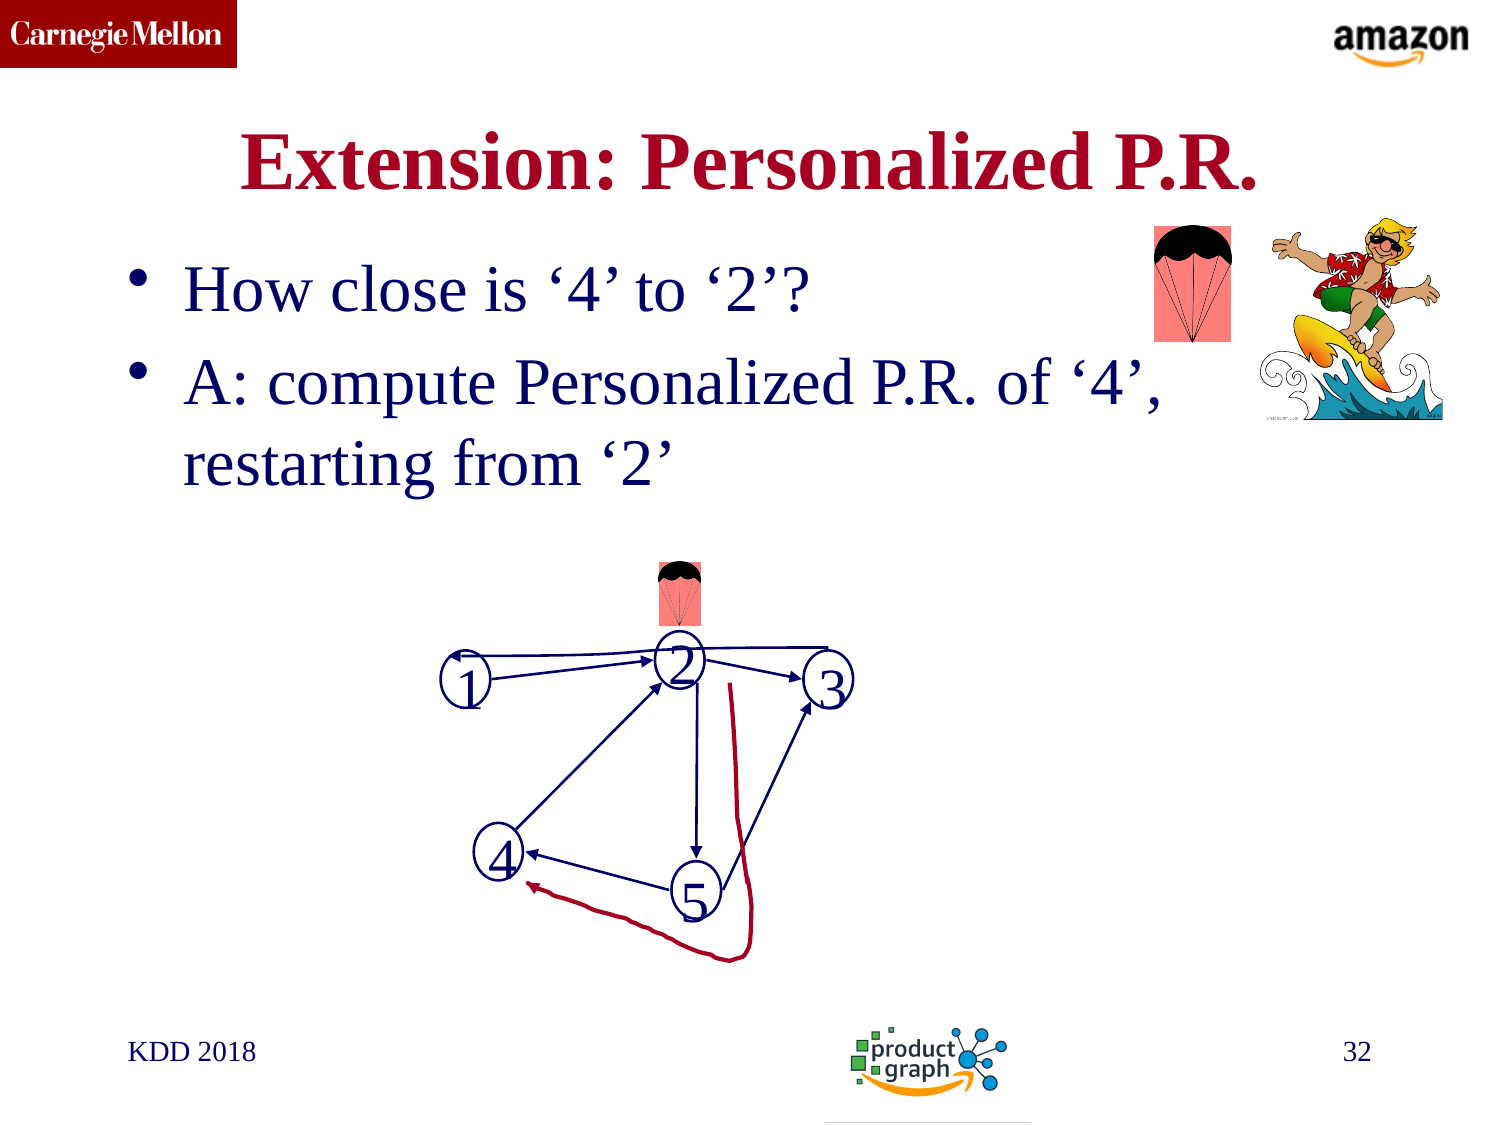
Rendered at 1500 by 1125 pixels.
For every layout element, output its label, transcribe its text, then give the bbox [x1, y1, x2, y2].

picture [658, 561, 702, 627]
slide_number KDD 2018 [112, 1024, 426, 1101]
text_box [693, 950, 748, 961]
picture [1154, 225, 1232, 343]
picture [1256, 212, 1449, 425]
picture [0, 0, 237, 68]
slide_number 32 [1074, 1024, 1388, 1101]
list How close is ‘4’ to ‘2’? A: compute Personalized P.R. of ‘4’, restarting from ‘2’ [112, 237, 1388, 1001]
picture [1322, 4, 1484, 88]
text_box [440, 618, 863, 942]
title Extension: Personalized P.R. [112, 99, 1388, 213]
